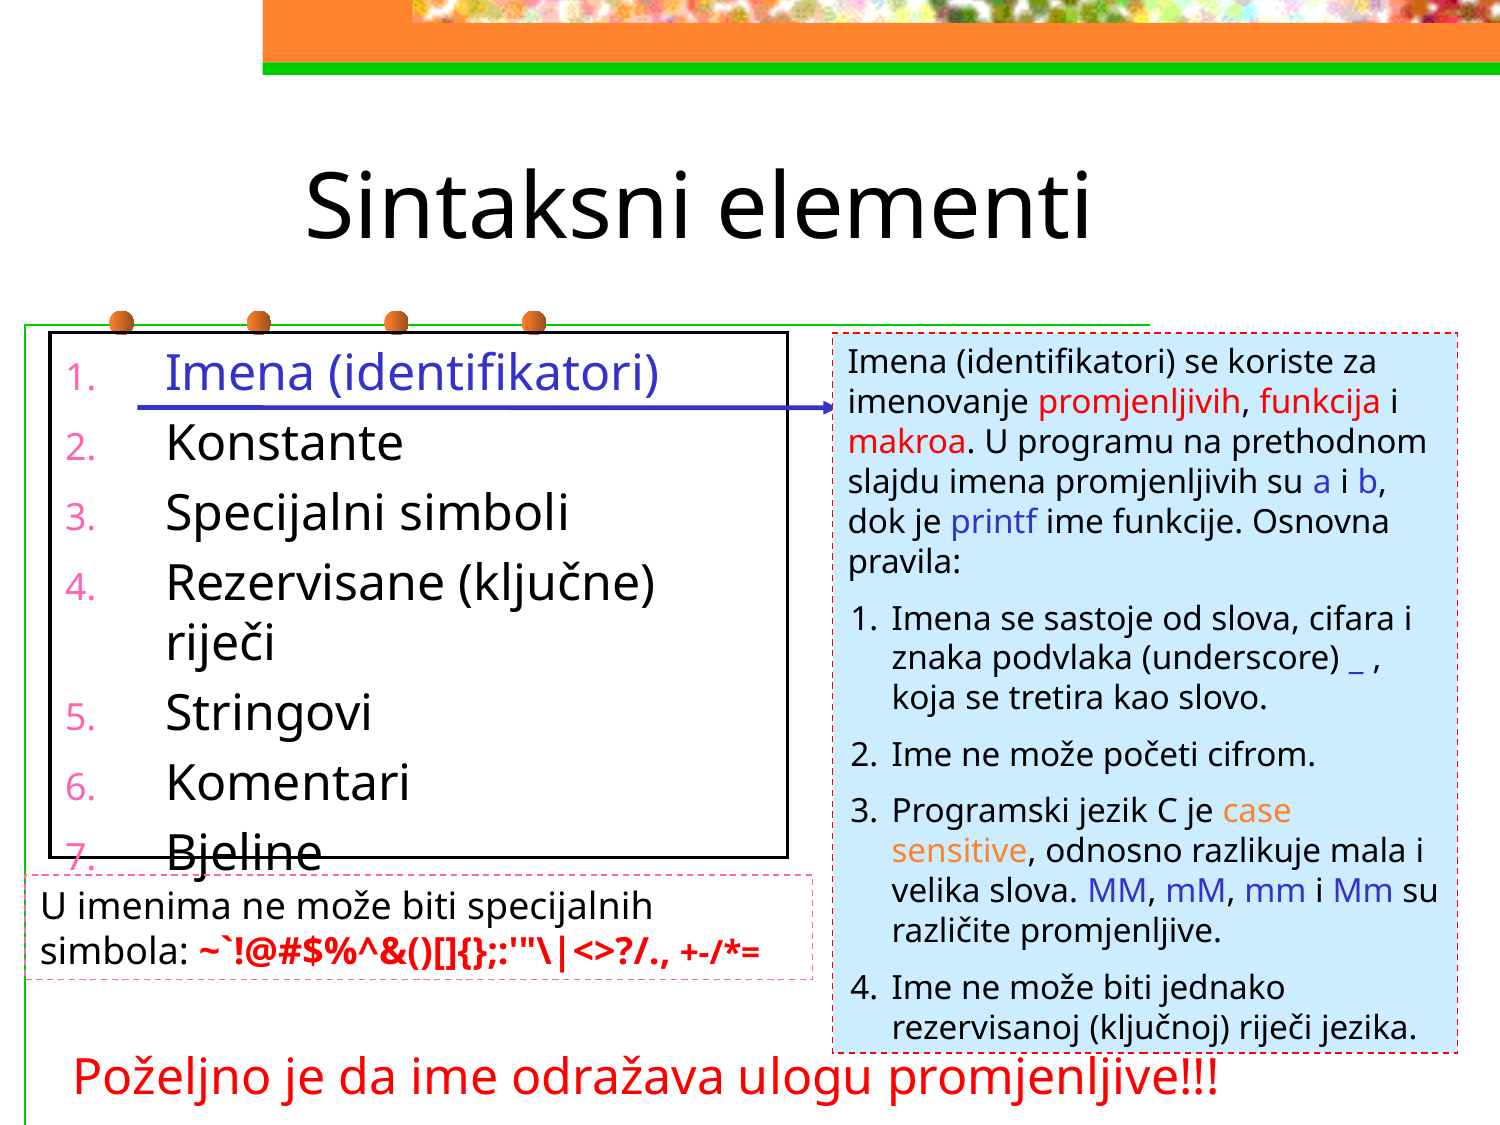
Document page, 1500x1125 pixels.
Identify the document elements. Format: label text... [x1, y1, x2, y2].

title Sintaksni elementi [62, 107, 1338, 296]
text_box [137, 401, 832, 414]
text_box Imena (identifikatori) se koriste za imenovanje promjenljivih, funkcija i makroa. U programu na prethodnom slajdu imena promjenljivih su a i b, dok je printf ime funkcije. Osnovna pravila: Imena se sastoje od slova, cifara i znaka podvlaka (underscore) _ , koja se tretira kao slovo. Ime ne može početi cifrom. Programski jezik C je case sensitive, odnosno razlikuje mala i velika slova. MM, mM, mm i Mm su različite promjenljive. Ime ne može biti jednako rezervisanoj (ključnoj) riječi jezika. [832, 333, 1458, 1037]
text_box U imenima ne može biti specijalnih simbola: ~`!@#$%^&()[]{};:'"\|<>?/., +-/*= [24, 874, 813, 980]
list Imena (identifikatori) Konstante Specijalni simboli Rezervisane (ključne) riječi Stringovi Komentari Bjeline [50, 332, 788, 858]
text_box Poželjno je da ime odražava ulogu promjenljive!!! [57, 1037, 1471, 1113]
picture [412, 0, 1500, 23]
